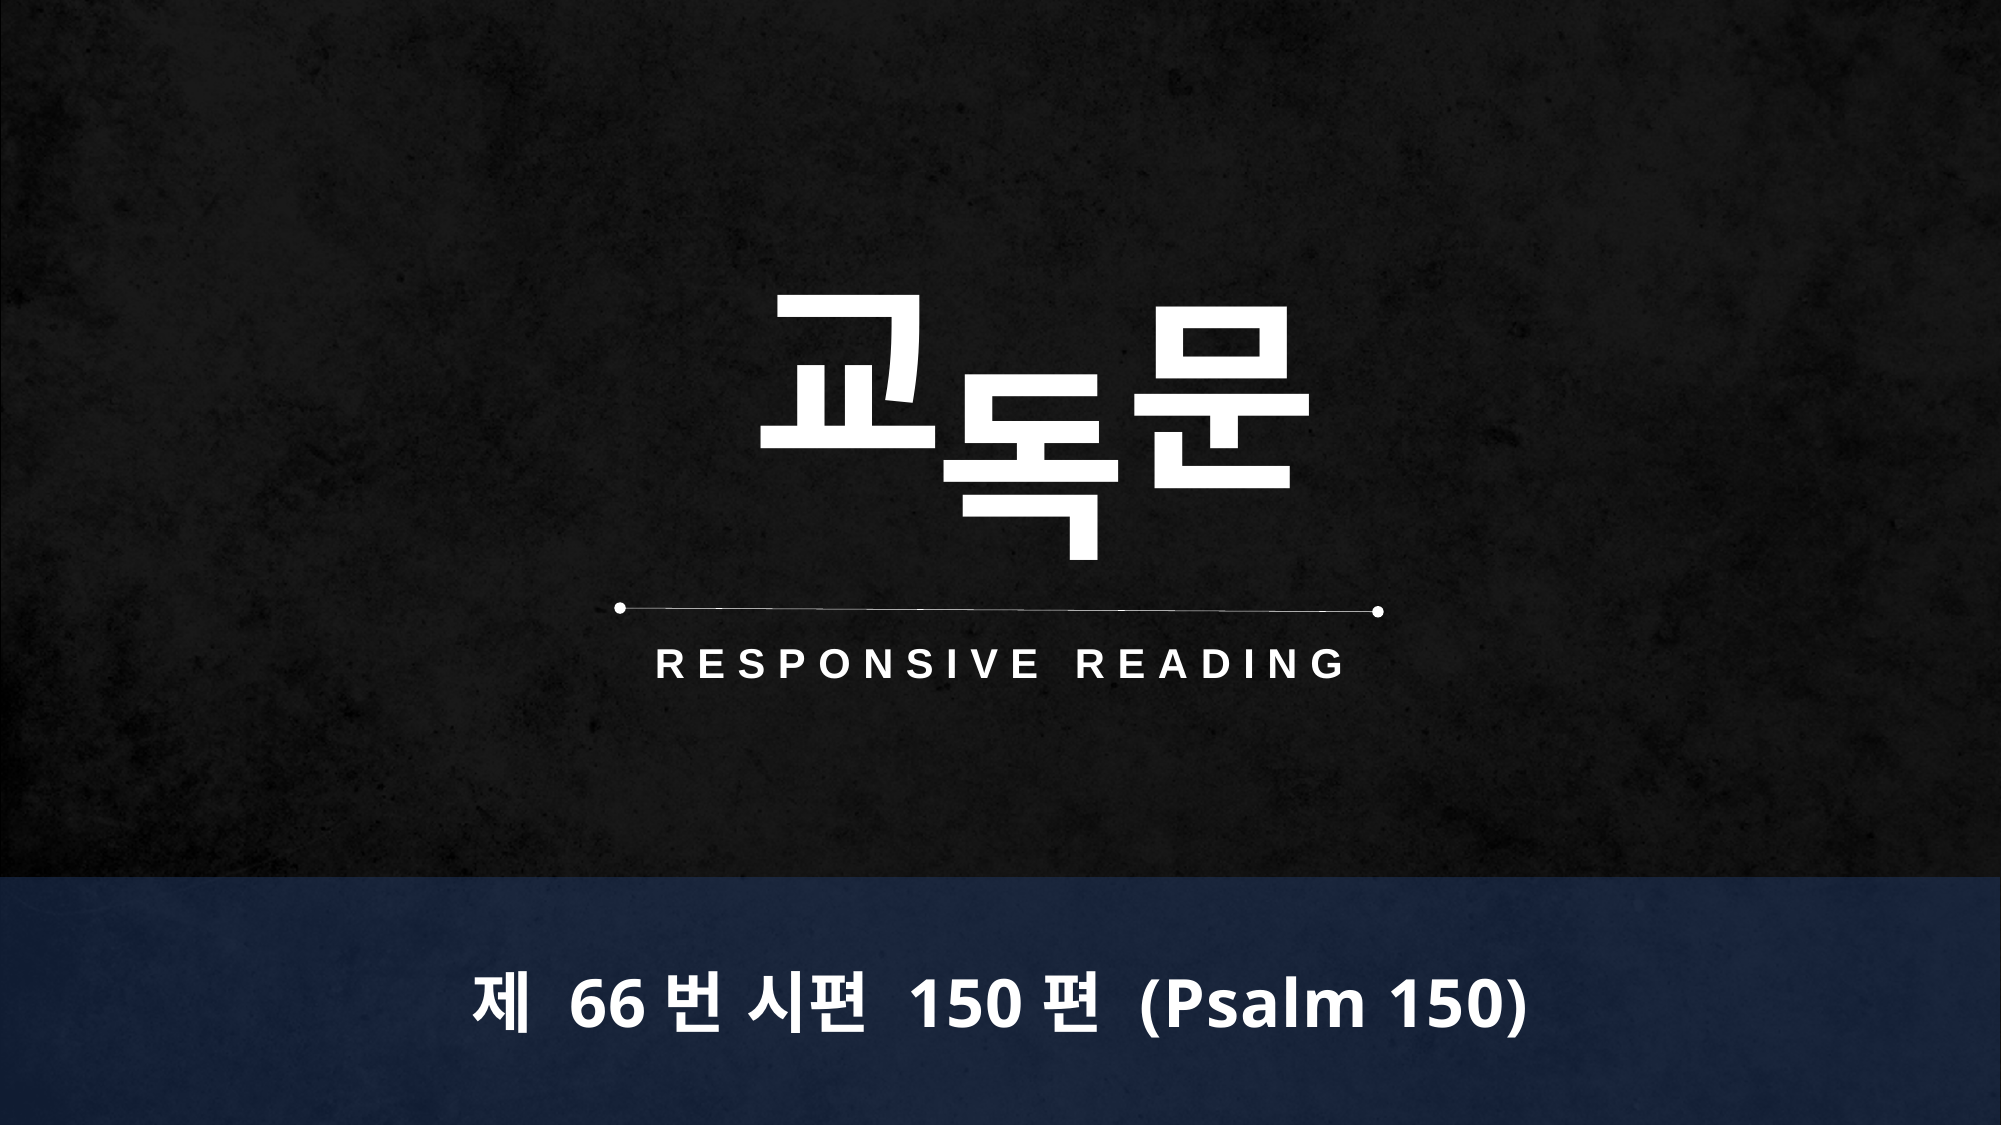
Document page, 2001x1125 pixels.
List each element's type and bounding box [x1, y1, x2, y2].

text_box [615, 603, 1383, 617]
picture [0, 0, 2001, 1125]
text_box [737, 315, 1262, 514]
